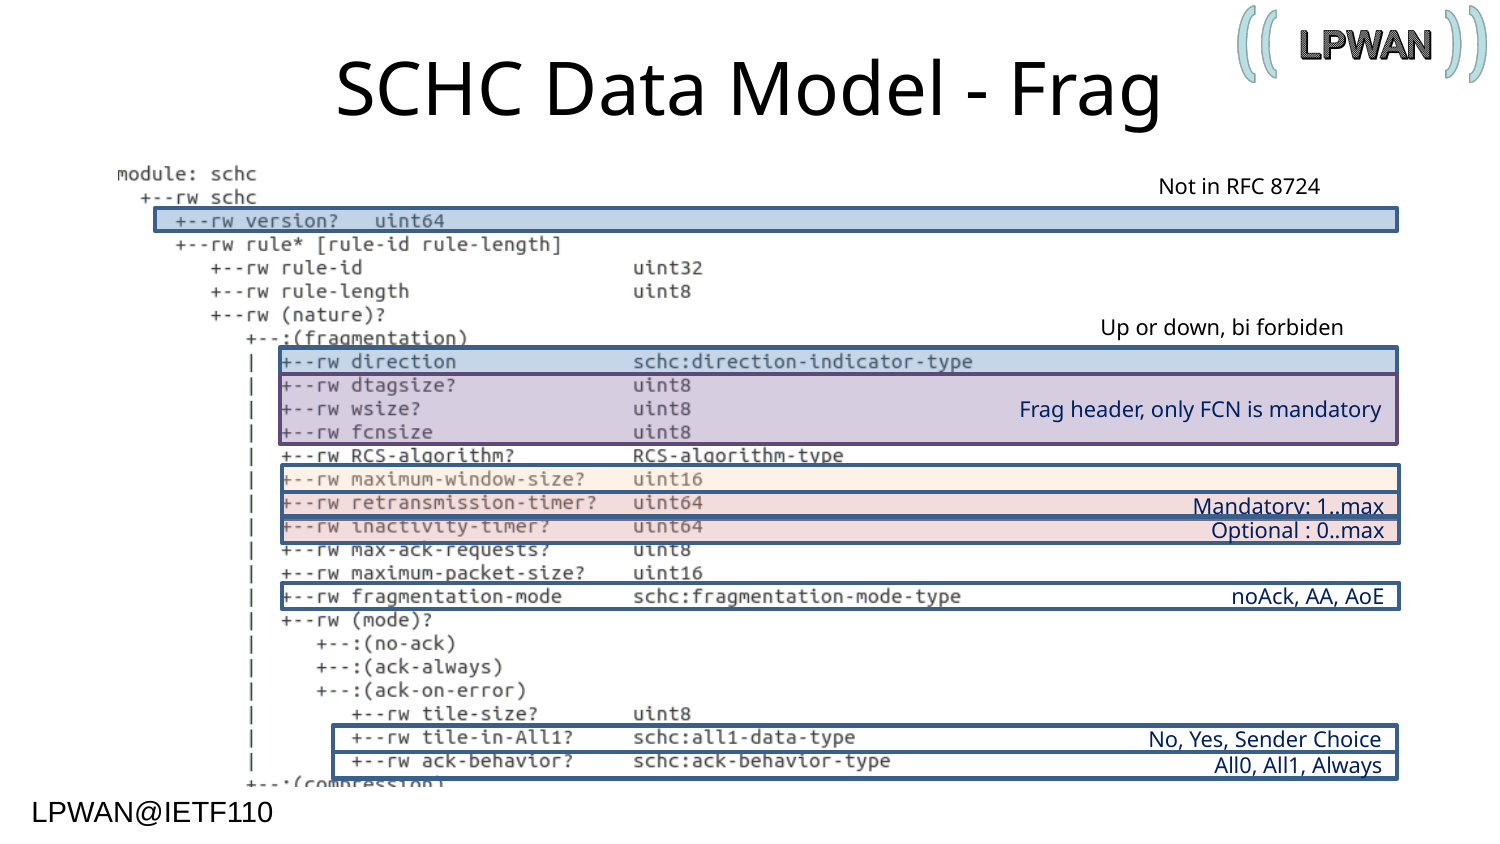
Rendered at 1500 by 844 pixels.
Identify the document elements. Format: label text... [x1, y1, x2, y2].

picture [1237, 5, 1487, 83]
text_box Not in RFC 8724 [1143, 165, 1347, 207]
text_box Up or down, bi forbiden [1124, 306, 1360, 347]
text_box [1124, 463, 1401, 490]
picture [118, 165, 1121, 788]
text_box No, Yes, Sender Choice [1124, 723, 1399, 750]
title SCHC Data Model - Frag [75, 33, 1425, 139]
text_box Mandatory: 1..max [1124, 490, 1401, 514]
text_box [1124, 345, 1399, 373]
text_box Frag header, only FCN is mandatory [1124, 372, 1399, 446]
text_box [1124, 206, 1399, 233]
text_box All0, All1, Always [1124, 750, 1399, 781]
text_box noAck, AA, AoE [1124, 581, 1401, 611]
text_box Optional : 0..max [1124, 514, 1401, 545]
